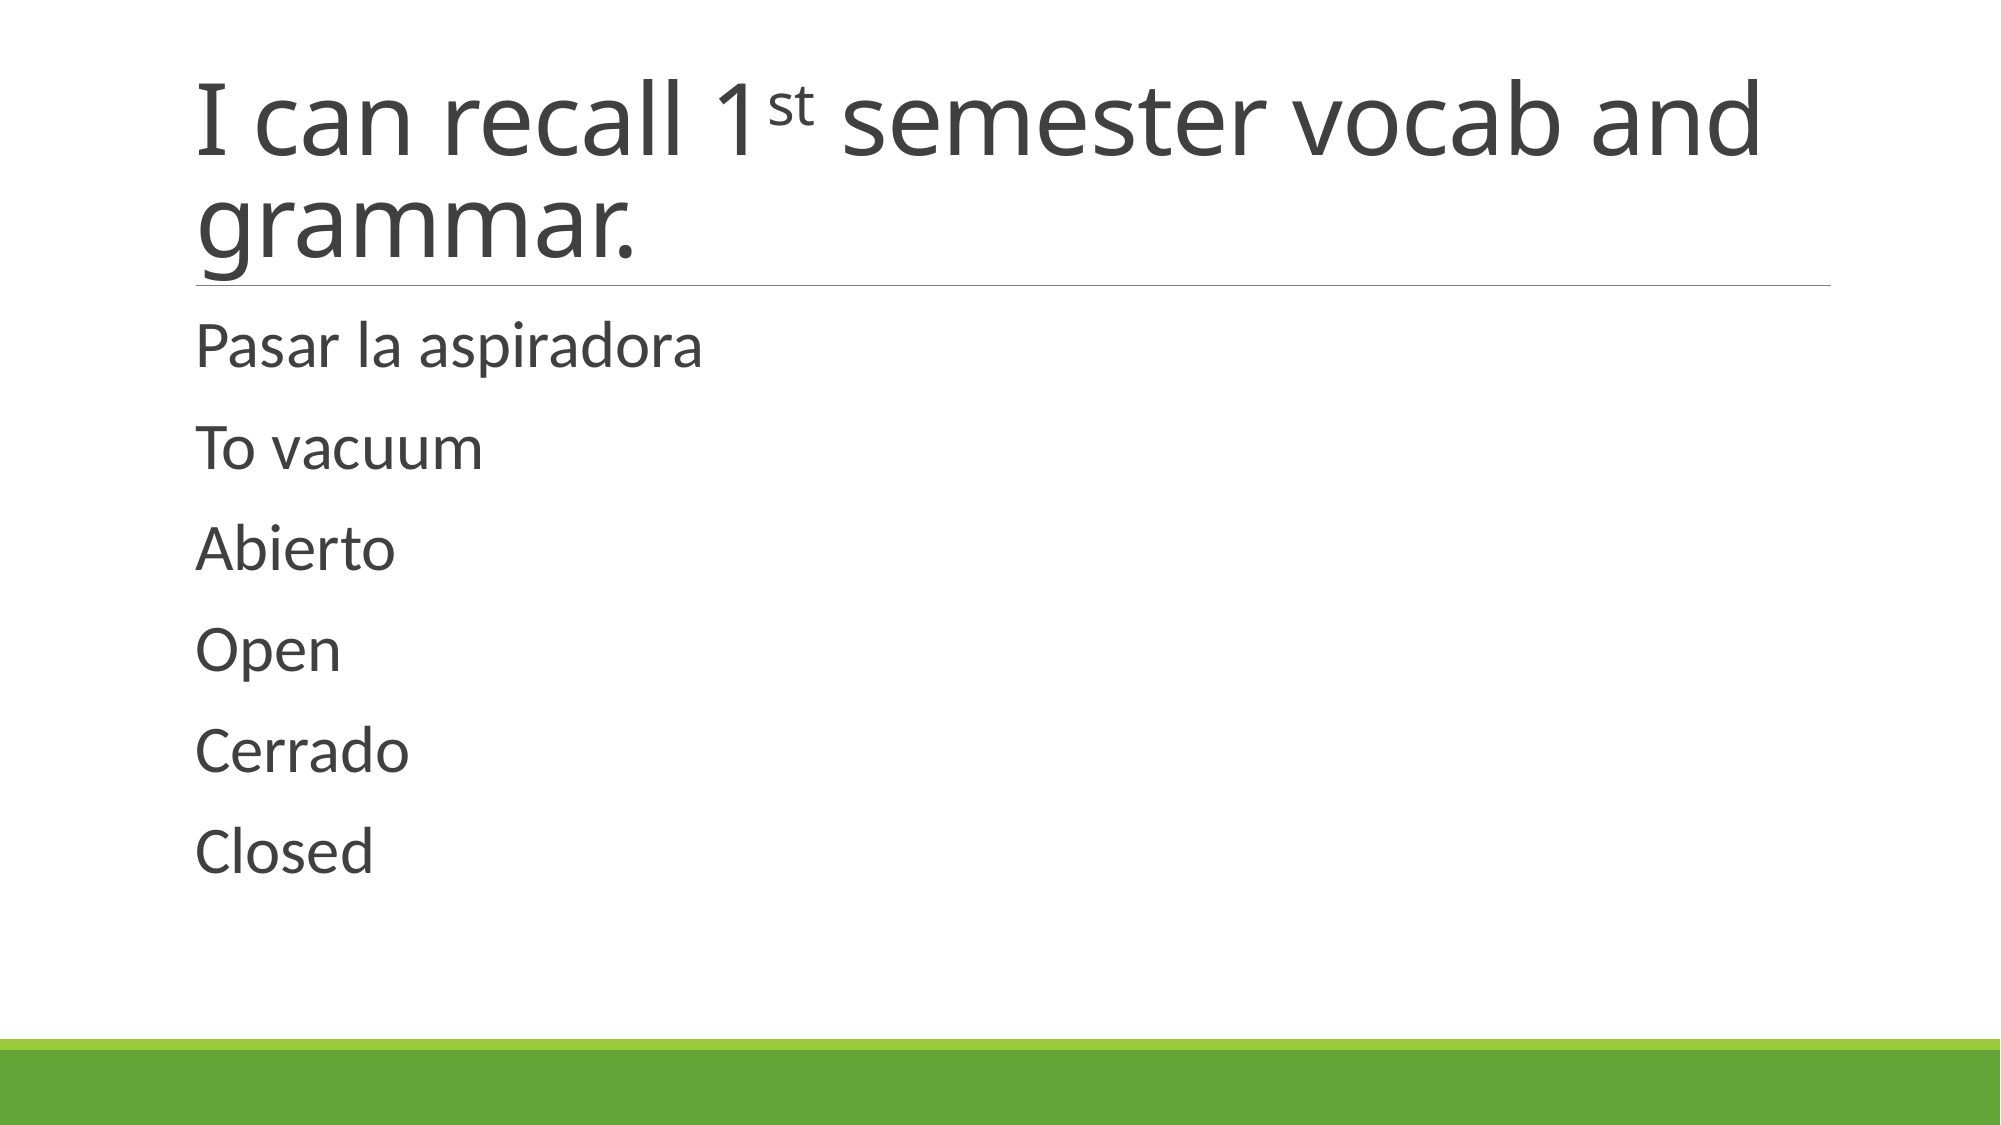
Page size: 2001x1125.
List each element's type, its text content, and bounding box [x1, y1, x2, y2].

title I can recall 1st semester vocab and grammar. [180, 47, 1830, 285]
list Pasar la aspiradora To vacuum Abierto Open Cerrado Closed [180, 302, 1830, 963]
